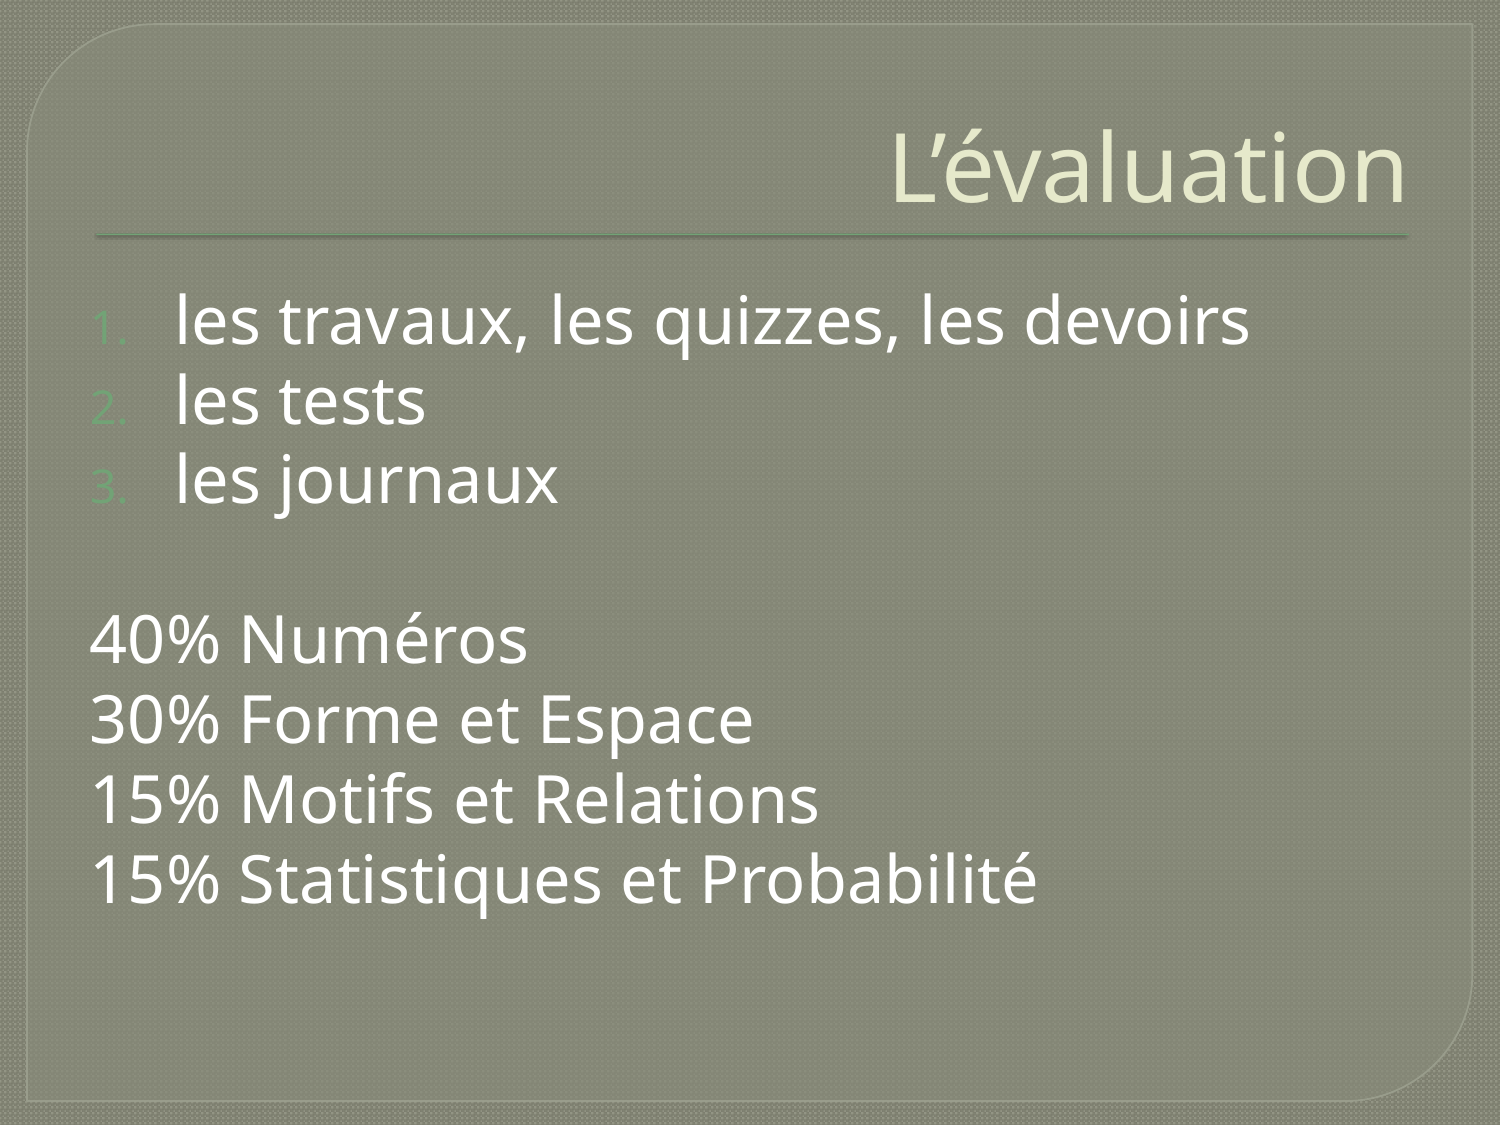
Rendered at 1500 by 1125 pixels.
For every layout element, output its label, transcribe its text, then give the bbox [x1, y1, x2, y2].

list les travaux, les quizzes, les devoirs les tests les journaux 40% Numéros 30% Forme et Espace 15% Motifs et Relations 15% Statistiques et Probabilité [75, 270, 1425, 1013]
title L’évaluation [75, 41, 1425, 230]
